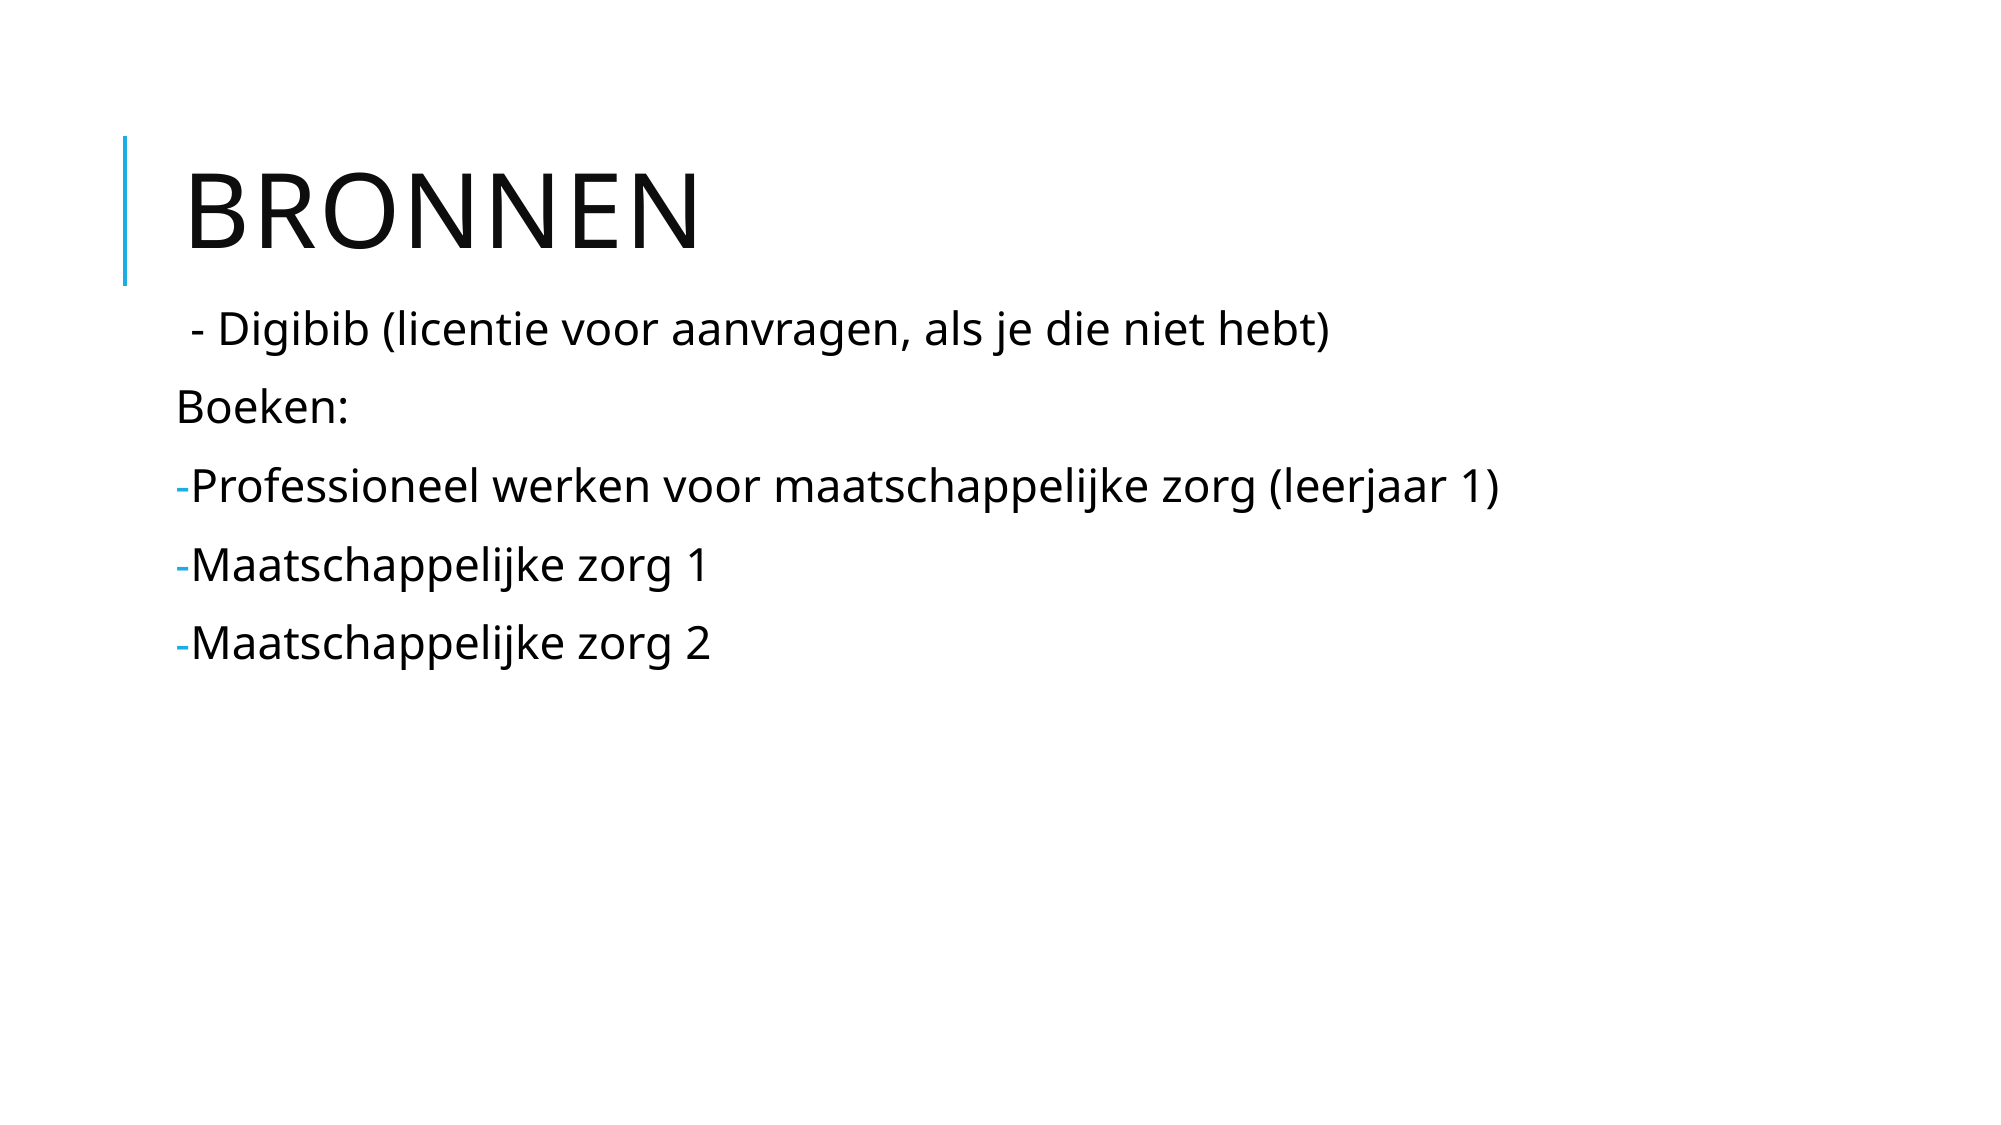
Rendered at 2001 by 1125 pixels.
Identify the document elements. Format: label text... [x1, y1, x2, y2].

title Bronnen [168, 96, 1763, 298]
list - Digibib (licentie voor aanvragen, als je die niet hebt) Boeken: Professioneel werken voor maatschappelijke zorg (leerjaar 1) Maatschappelijke zorg 1 Maatschappelijke zorg 2 [168, 298, 1763, 1035]
